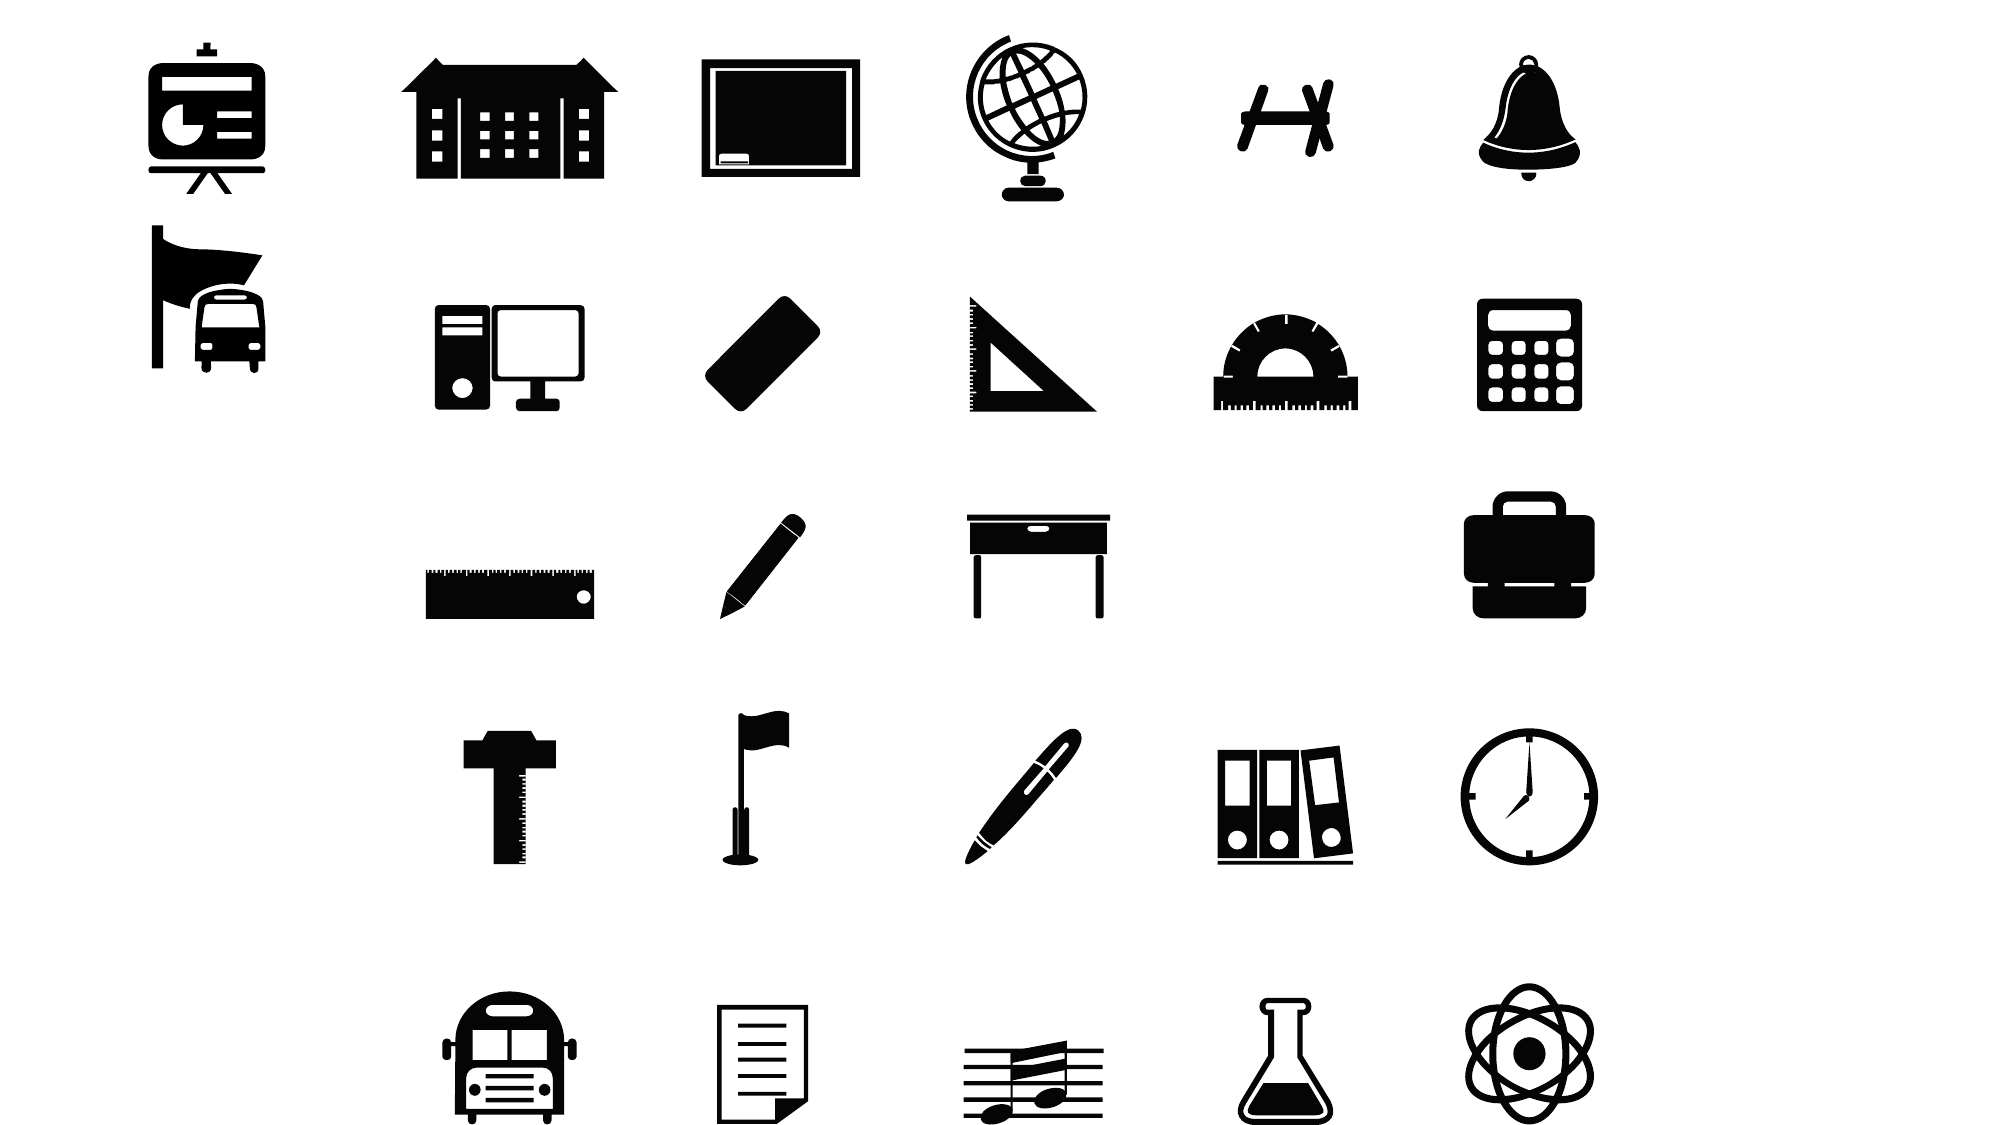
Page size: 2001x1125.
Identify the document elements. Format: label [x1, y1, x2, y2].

text_box [963, 1040, 1104, 1125]
text_box [1475, 55, 1584, 182]
text_box [425, 569, 595, 619]
text_box [957, 35, 1095, 202]
text_box [1463, 491, 1595, 619]
text_box [969, 296, 1098, 412]
text_box [151, 225, 263, 369]
text_box [442, 991, 577, 1125]
text_box [1236, 78, 1335, 158]
text_box [967, 514, 1111, 619]
text_box [717, 1004, 809, 1124]
text_box [401, 57, 619, 179]
text_box [963, 723, 1088, 866]
text_box [434, 305, 585, 412]
text_box [1477, 298, 1583, 412]
text_box [1213, 314, 1358, 411]
text_box [194, 288, 266, 374]
text_box [704, 295, 822, 413]
text_box [722, 710, 790, 866]
text_box [1457, 983, 1603, 1125]
text_box [1217, 745, 1354, 865]
text_box [148, 42, 266, 194]
text_box [1236, 997, 1335, 1125]
text_box [1460, 728, 1599, 866]
text_box [720, 510, 810, 619]
text_box [463, 730, 556, 865]
text_box [701, 59, 861, 177]
